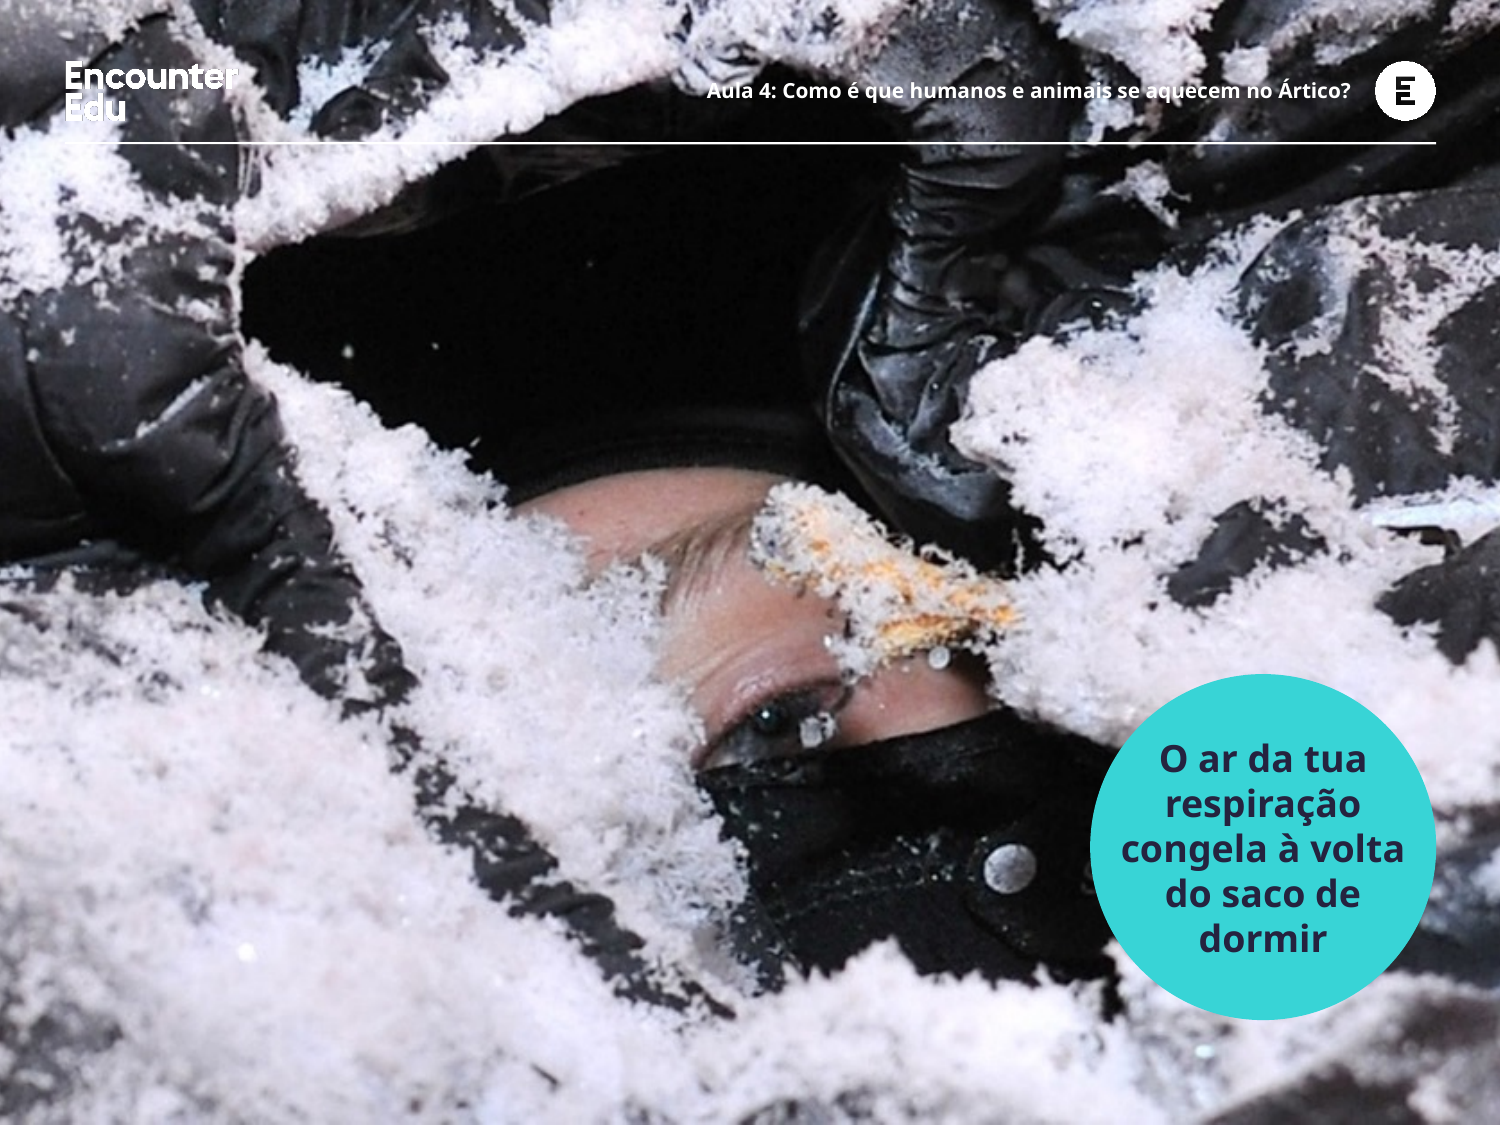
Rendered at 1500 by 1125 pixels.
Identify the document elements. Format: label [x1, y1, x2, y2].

text_box [1089, 673, 1437, 1021]
picture [0, 0, 1500, 1125]
